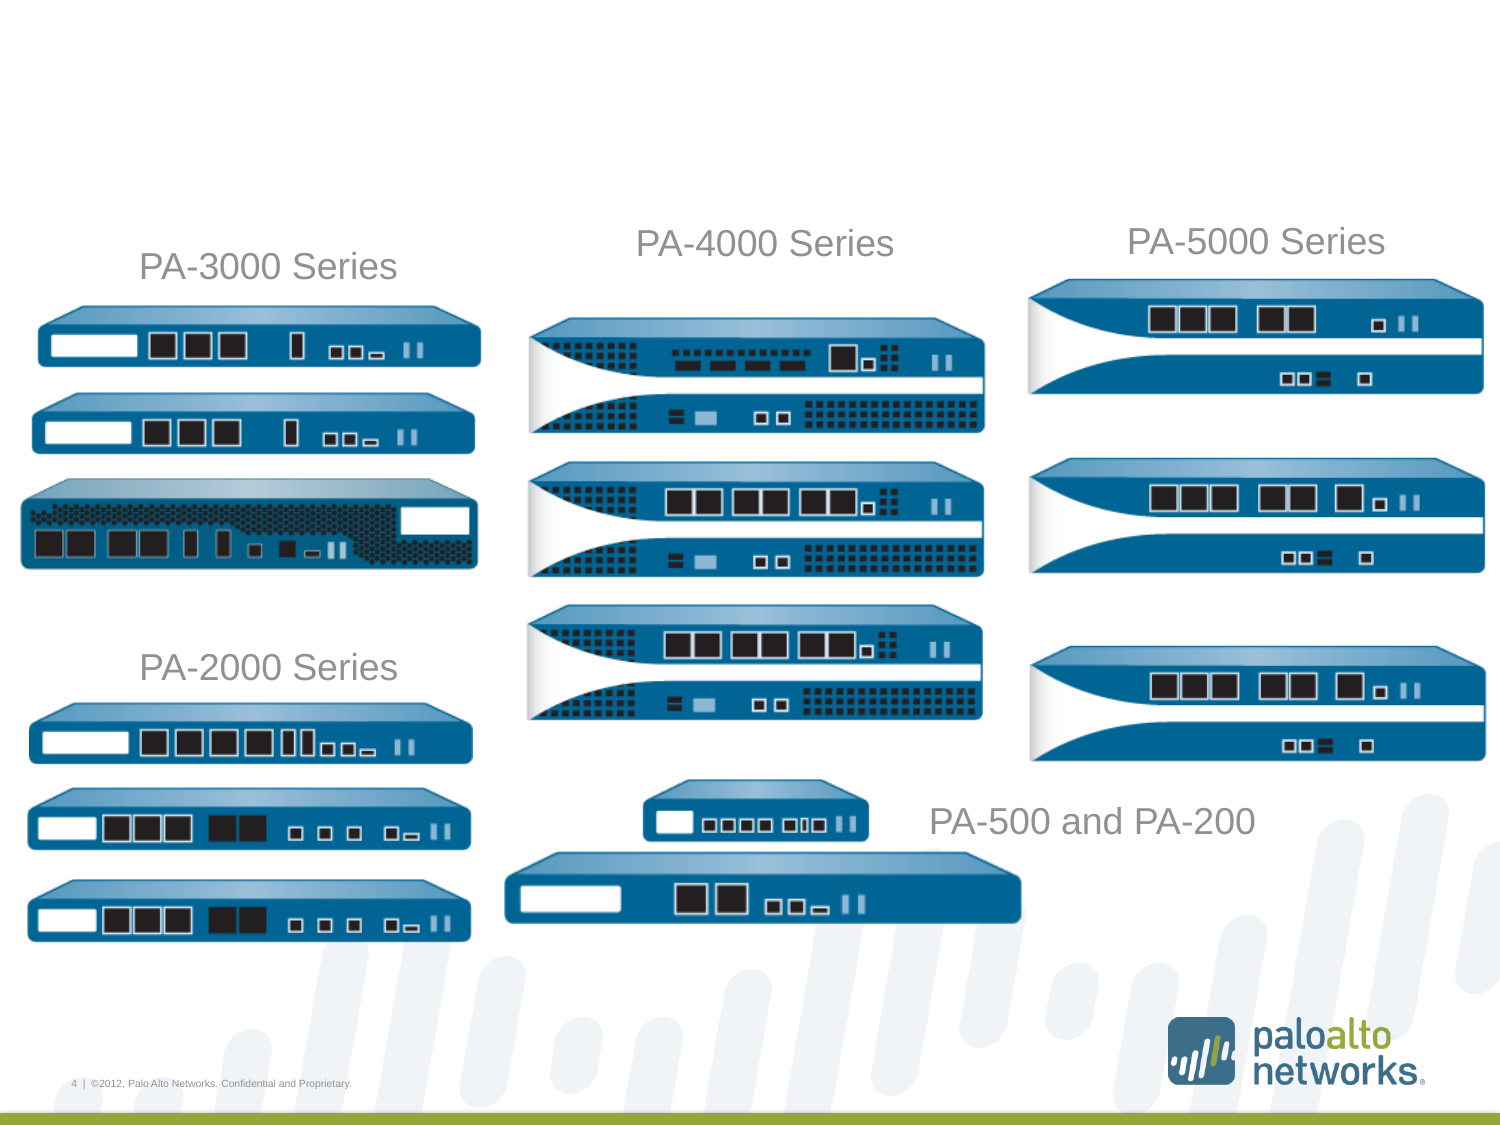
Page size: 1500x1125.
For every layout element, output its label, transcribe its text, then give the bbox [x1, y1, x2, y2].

picture [210, 729, 238, 757]
picture [340, 742, 355, 757]
text_box PA-4000 Series [620, 212, 910, 272]
picture [245, 729, 273, 757]
picture [525, 604, 986, 722]
text_box PA-3000 Series [123, 234, 413, 295]
picture [395, 739, 401, 756]
text_box PA-500 and PA-200 [913, 789, 1282, 850]
picture [300, 729, 315, 757]
picture [140, 729, 168, 757]
picture [0, 778, 1500, 1113]
slide_number 4 | ©2012, Palo Alto Networks. Confidential and Proprietary. [56, 1053, 499, 1114]
picture [28, 390, 477, 456]
picture [1026, 643, 1487, 765]
picture [175, 729, 203, 757]
picture [281, 729, 296, 757]
picture [28, 700, 473, 766]
text_box PA-5000 Series [1112, 209, 1402, 270]
picture [320, 742, 335, 757]
picture [0, 473, 500, 577]
picture [1026, 276, 1487, 398]
picture [35, 304, 484, 370]
picture [525, 317, 986, 435]
picture [359, 749, 376, 757]
picture [525, 461, 986, 579]
text_box PA-2000 Series [124, 635, 414, 696]
picture [1026, 455, 1487, 577]
picture [43, 731, 129, 754]
picture [409, 739, 414, 756]
